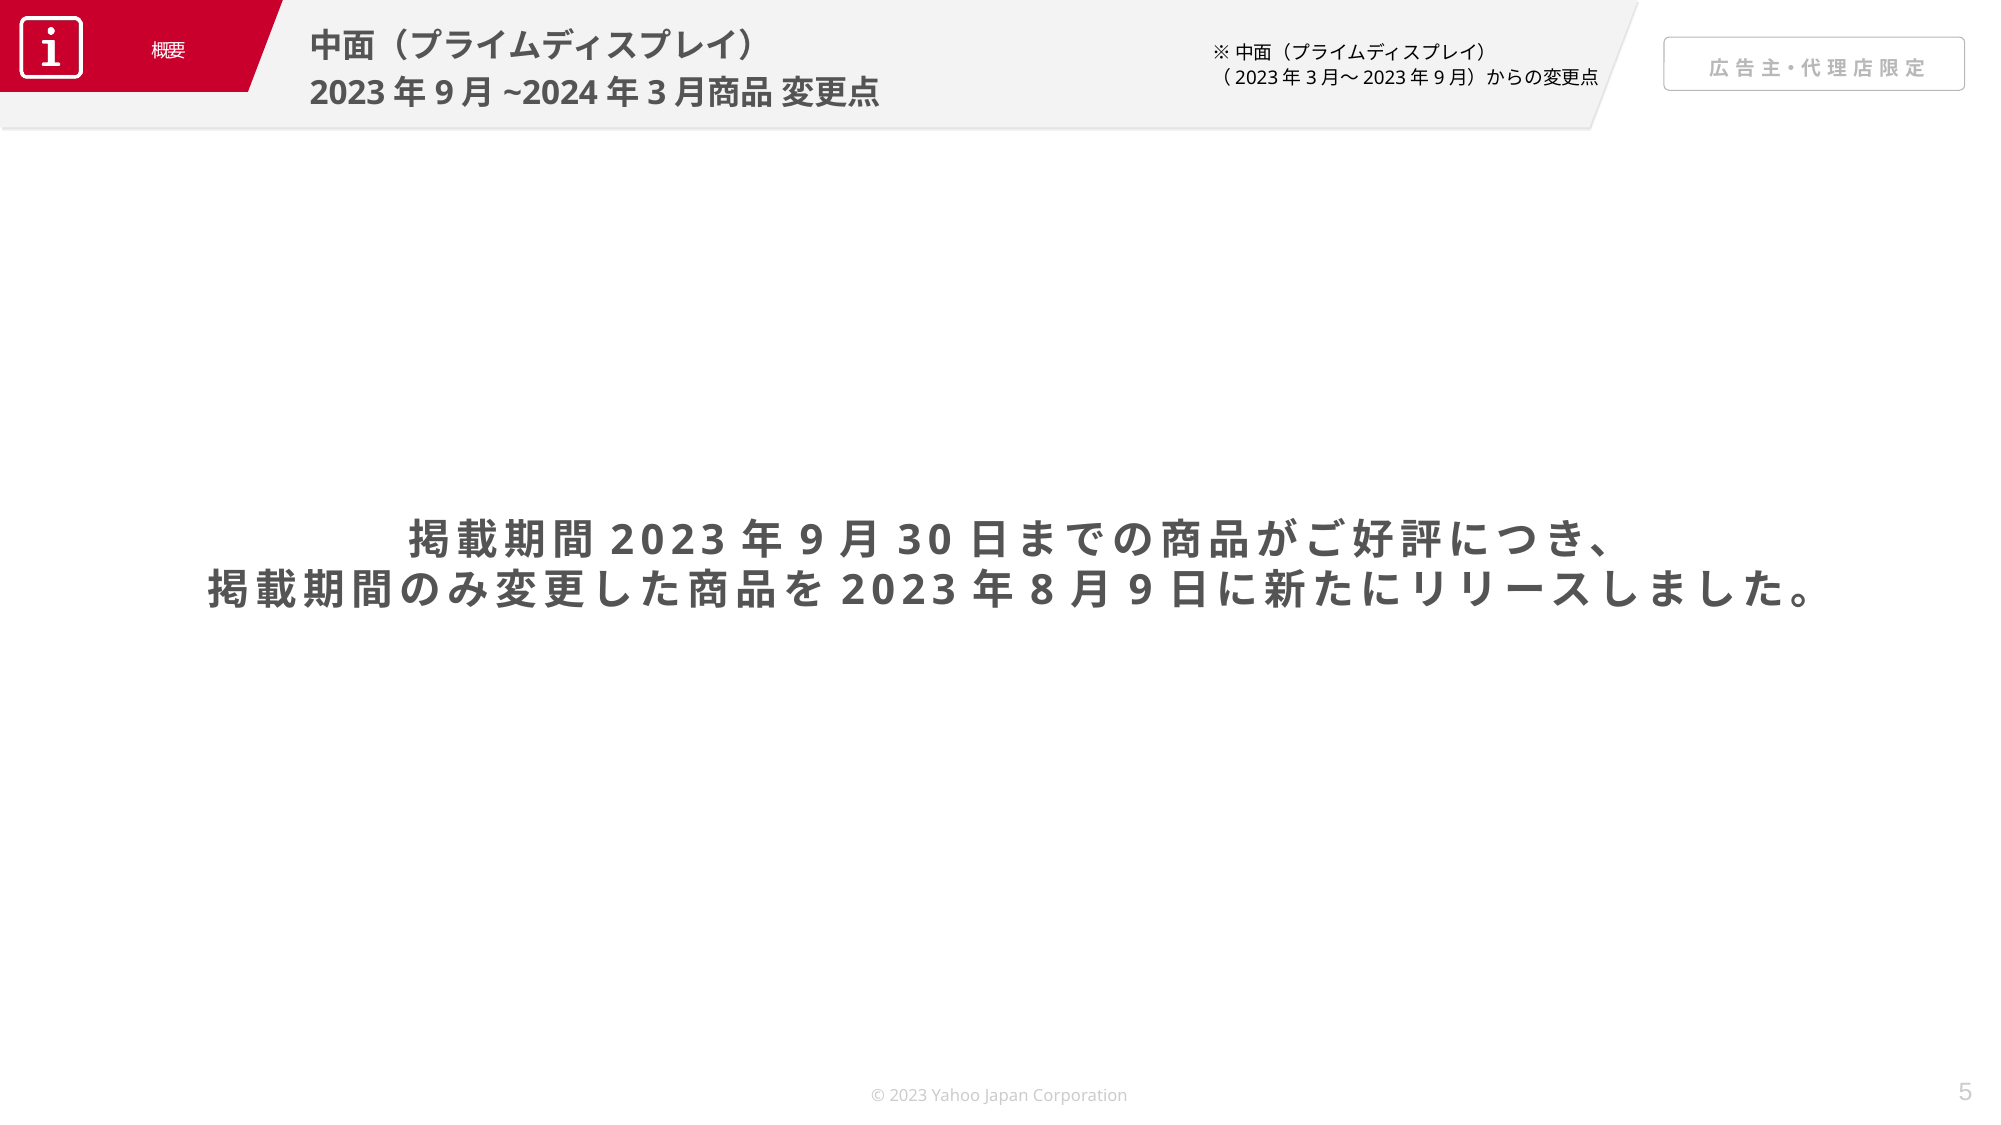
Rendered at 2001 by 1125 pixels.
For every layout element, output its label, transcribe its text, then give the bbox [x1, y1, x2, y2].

text_box 掲載期間2023年9月30日までの商品がご好評につき、 掲載期間のみ変更した商品を2023年8月9日に新たにリリースしました。 [98, 509, 1942, 615]
list 概要 [97, 13, 240, 81]
list 中面（プライムディスプレイ） 2023年9月~2024年3月商品 変更点 [309, 14, 1645, 121]
text_box ※中面（プライムディスプレイ） （2023年3月～2023年9月）からの変更点 [1211, 38, 1608, 89]
picture [8, 4, 92, 87]
